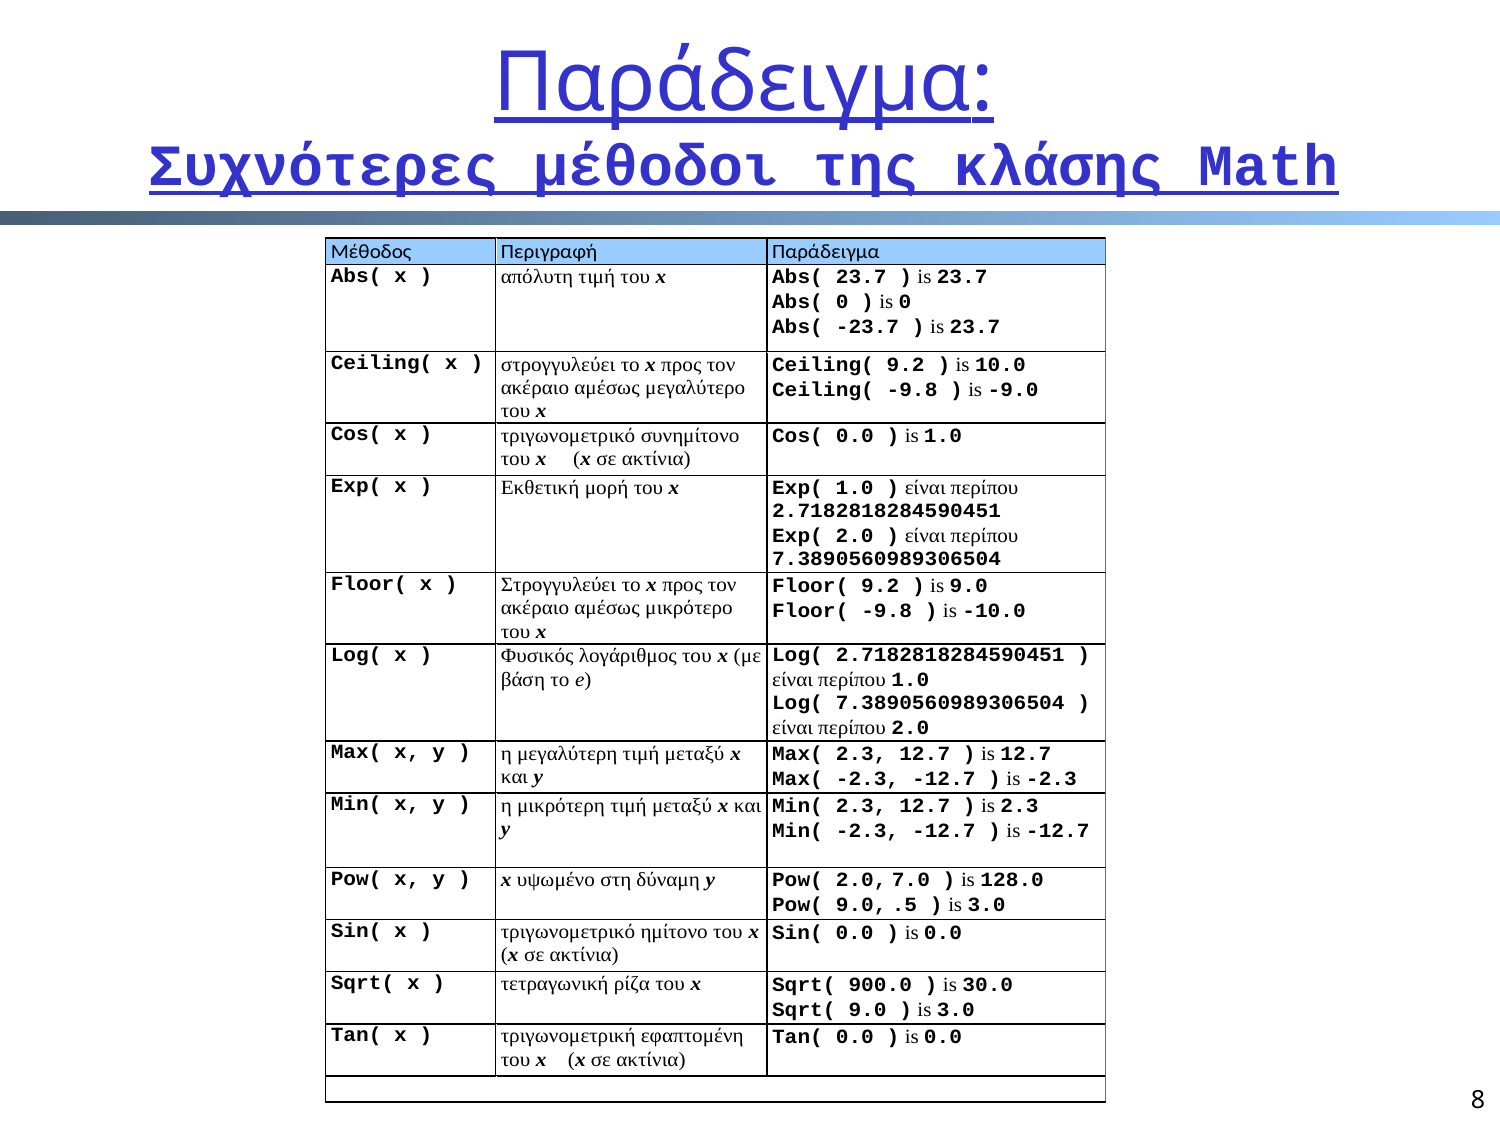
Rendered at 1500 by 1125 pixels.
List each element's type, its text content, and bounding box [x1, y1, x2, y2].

text_box Παράδειγμα: Συχνότερες μέθοδοι της κλάσης Math [0, 37, 1488, 188]
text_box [324, 237, 1106, 1125]
slide_number 8 [1150, 1049, 1500, 1125]
